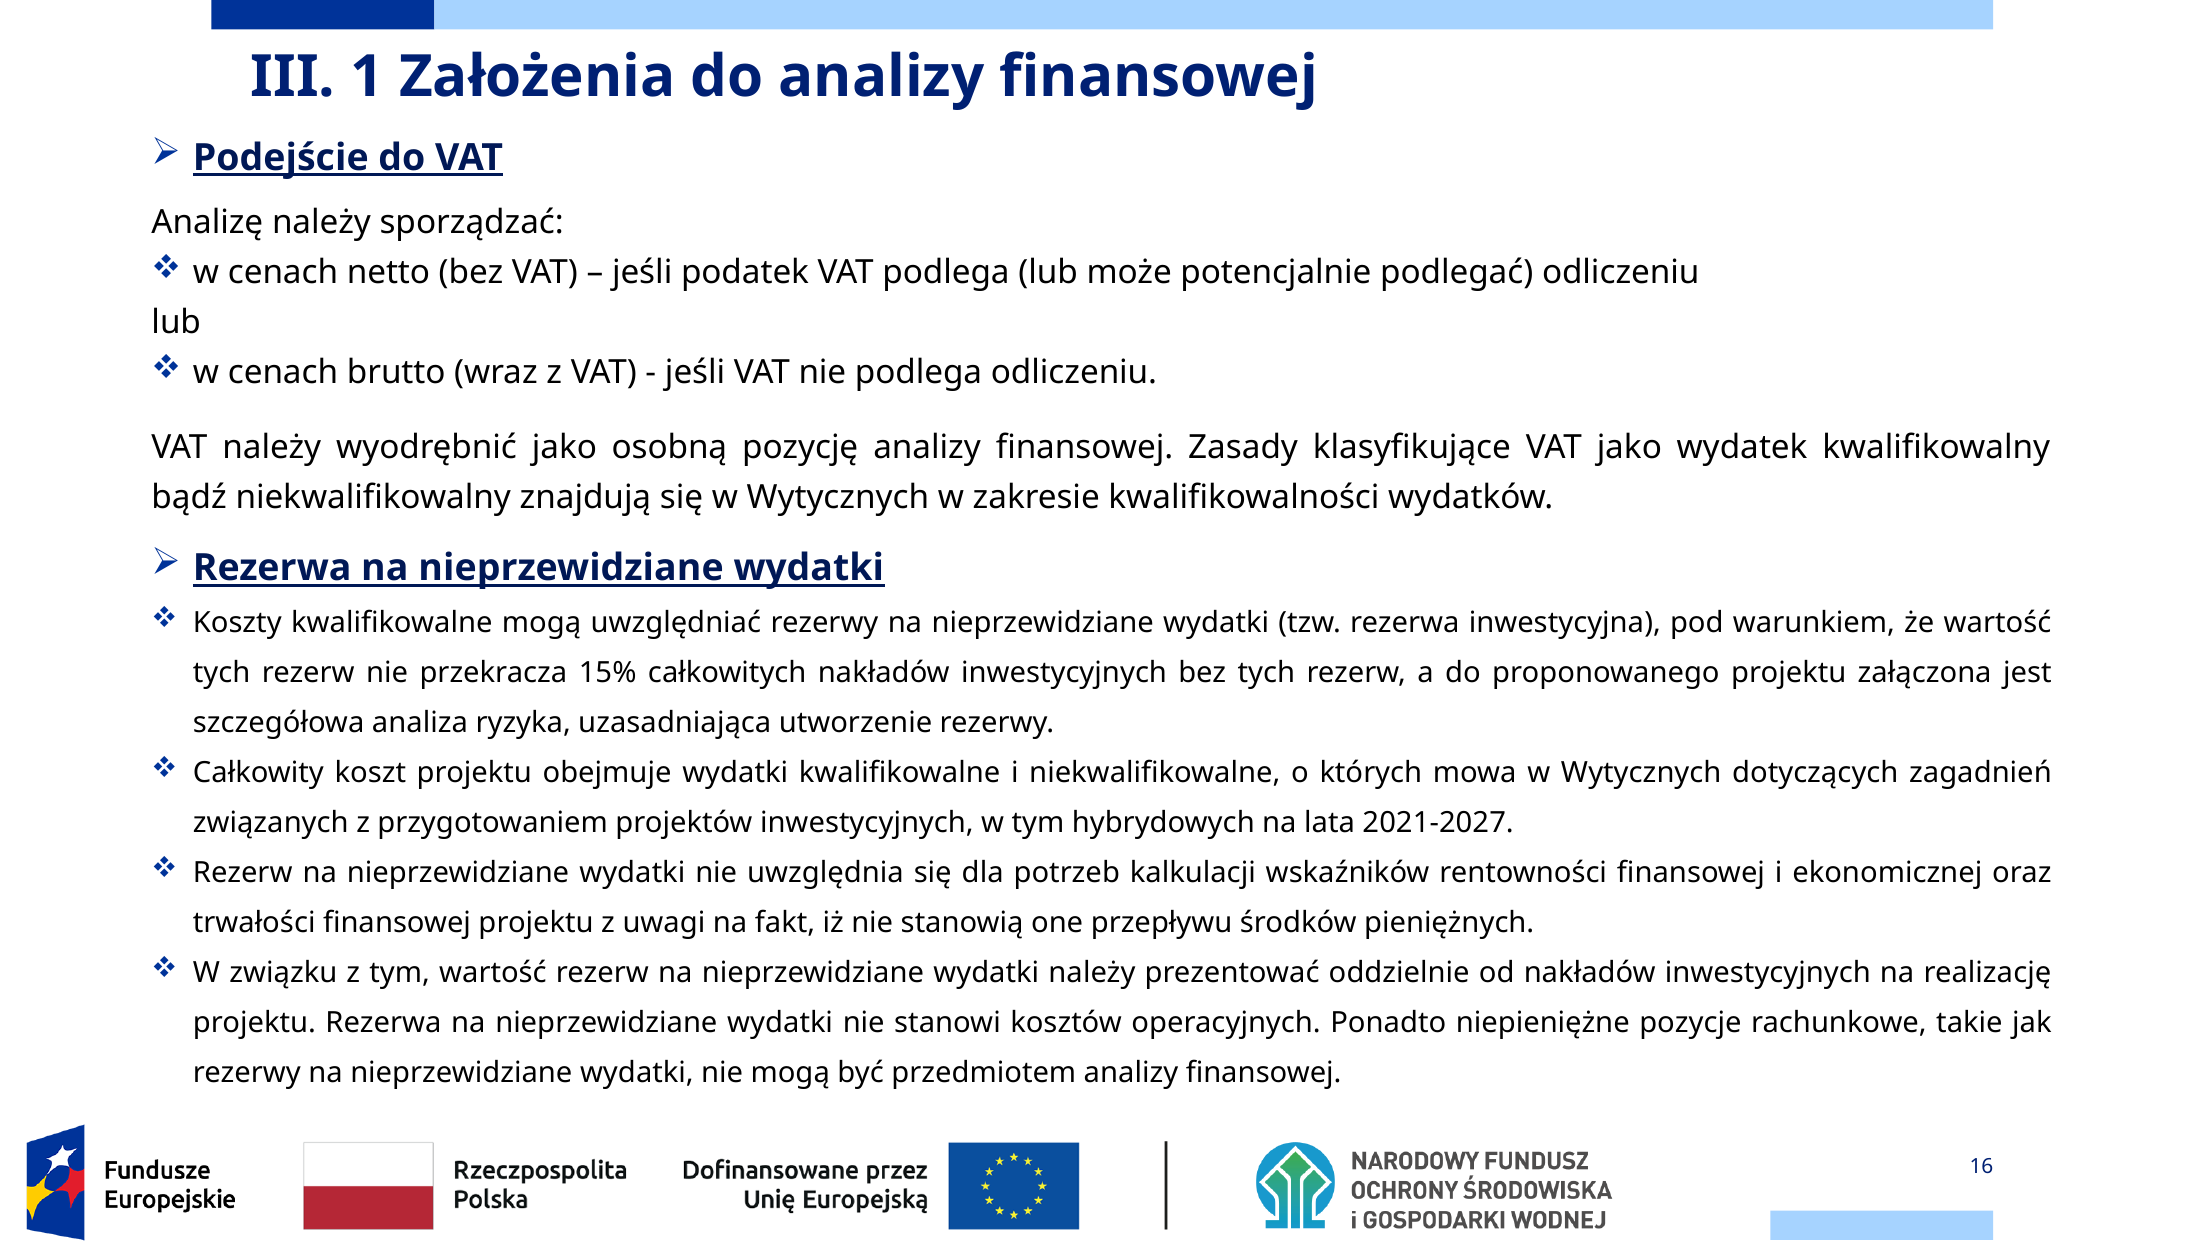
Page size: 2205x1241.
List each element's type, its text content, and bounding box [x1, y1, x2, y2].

picture [0, 1093, 1647, 1241]
list Podejście do VAT Analizę należy sporządzać: w cenach netto (bez VAT) – jeśli podatek VAT podlega (lub może potencjalnie podlegać) odliczeniu lub w cenach brutto (wraz z VAT) - jeśli VAT nie podlega odliczeniu. VAT należy wyodrębnić jako osobną pozycję analizy finansowej. Zasady klasyfikujące VAT jako wydatek kwalifikowalny bądź niekwalifikowalny znajdują się w Wytycznych w zakresie kwalifikowalności wydatków. Rezerwa na nieprzewidziane wydatki Koszty kwalifikowalne mogą uwzględniać rezerwy na nieprzewidziane wydatki (tzw. rezerwa inwestycyjna), pod warunkiem, że wartość tych rezerw nie przekracza 15% całkowitych nakładów inwestycyjnych bez tych rezerw, a do proponowanego projektu załączona jest szczegółowa analiza ryzyka, uzasadniająca utworzenie rezerwy. Całkowity koszt projektu obejmuje wydatki kwalifikowalne i niekwalifikowalne, o których mowa w Wytycznych dotyczących zagadnień związanych z przygotowaniem projektów inwestycyjnych, w tym hybrydowych na lata 2021-2027. Rezerw na nieprzewidziane wydatki nie uwzględnia się dla potrzeb kalkulacji wskaźników rentowności finansowej i ekonomicznej oraz trwałości finansowej projektu z uwagi na fakt, iż nie stanowią one przepływu środków pieniężnych. W związku z tym, wartość rezerw na nieprzewidziane wydatki należy prezentować oddzielnie od nakładów inwestycyjnych na realizację projektu. Rezerwa na nieprzewidziane wydatki nie stanowi kosztów operacyjnych. Ponadto niepieniężne pozycje rachunkowe, takie jak rezerwy na nieprzewidziane wydatki, nie mogą być przedmiotem analizy finansowej. [151, 127, 2054, 1116]
slide_number 16 [1770, 1151, 1993, 1182]
title III. 1 Założenia do analizy finansowej [250, 33, 1775, 127]
